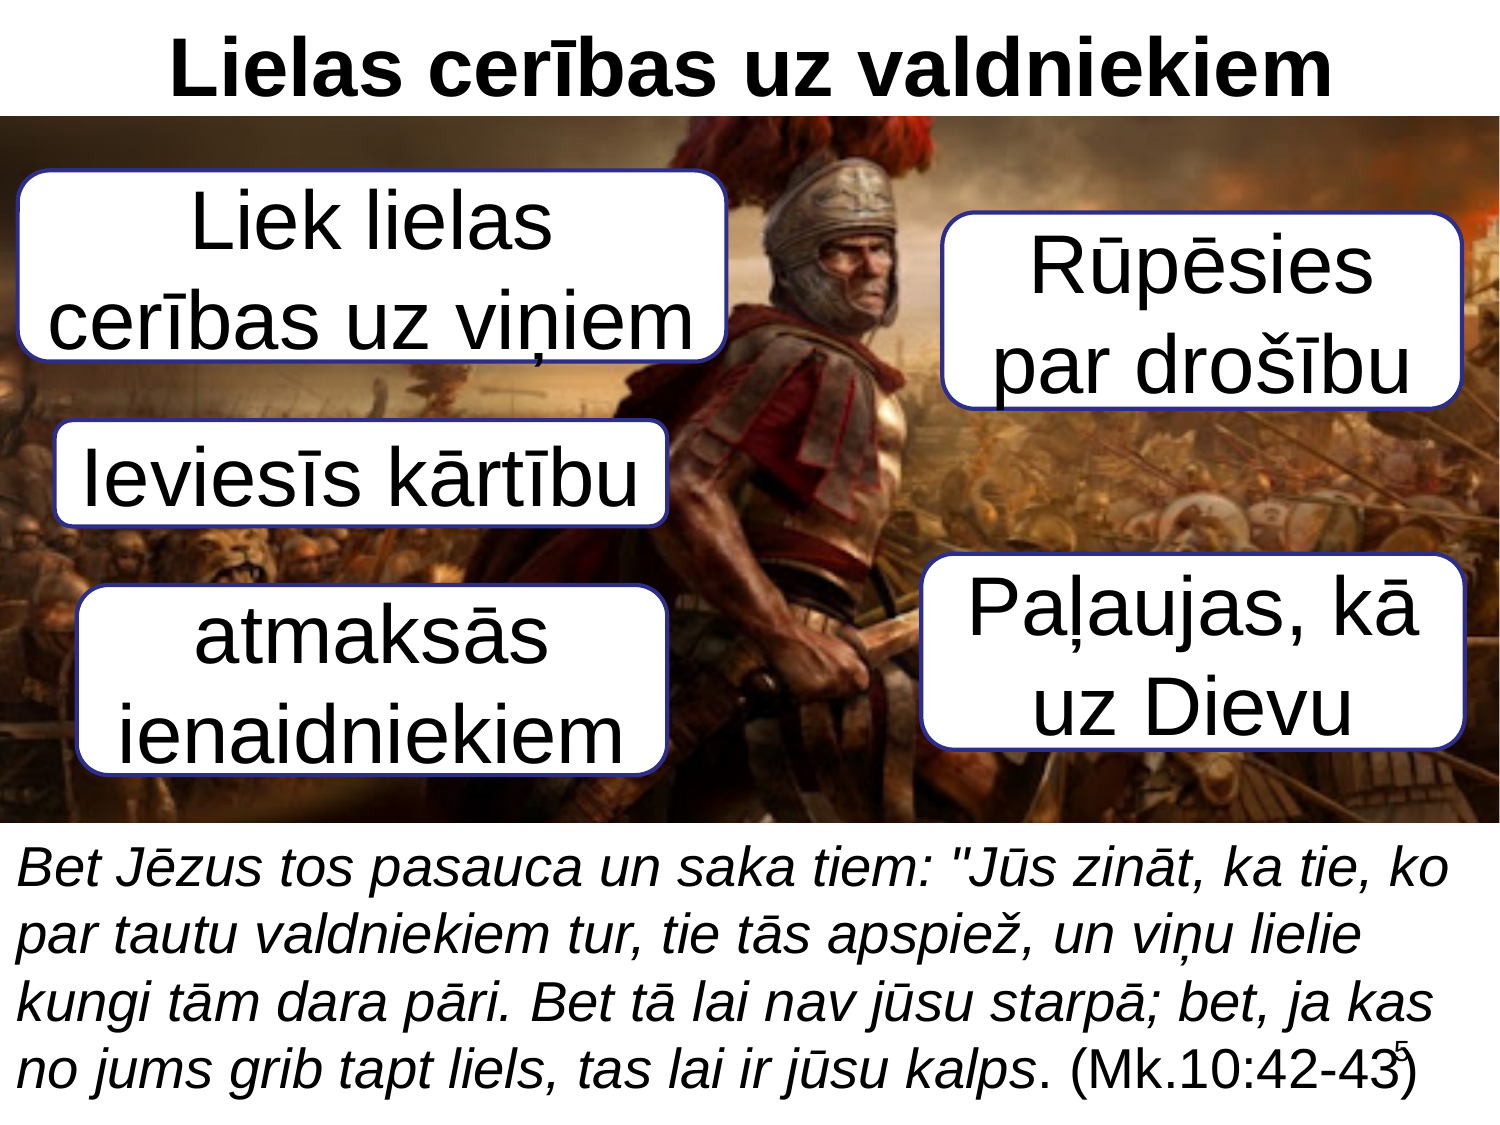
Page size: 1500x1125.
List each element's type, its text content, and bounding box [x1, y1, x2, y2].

slide_number 5 [1074, 1028, 1426, 1103]
picture [0, 115, 1500, 823]
text_box Lielas cerības uz valdniekiem [3, 0, 1500, 115]
text_box Bet Jēzus tos pasauca un saka tiem: "Jūs zināt, ka tie, ko par tautu valdniekiem tur, tie tās apspiež, un viņu lielie kungi tām dara pāri. Bet tā lai nav jūsu starpā; bet, ja kas no jums grib tapt liels, tas lai ir jūsu kalps. (Mk.10:42-43) [1, 830, 1500, 1028]
